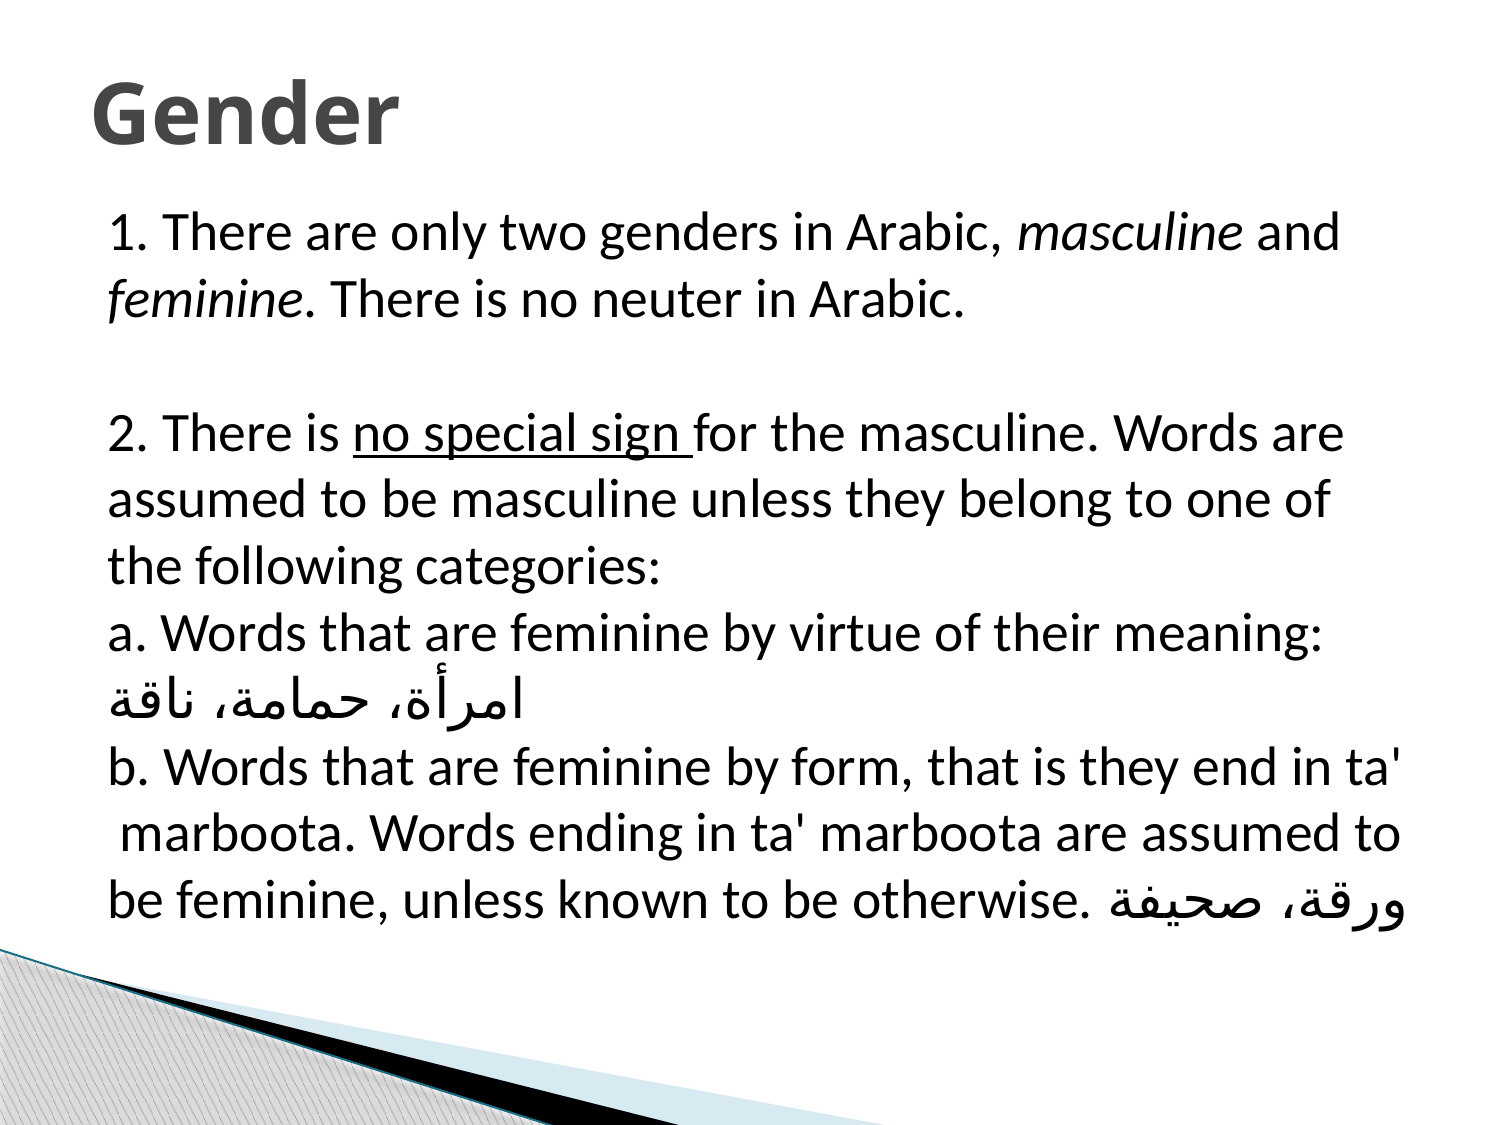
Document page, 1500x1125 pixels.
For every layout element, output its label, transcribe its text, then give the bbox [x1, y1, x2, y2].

list 1. There are only two genders in Arabic, masculine and feminine. There is no neuter in Arabic. 2. There is no special sign for the masculine. Words are assumed to be masculine unless they belong to one of the following categories: a. Words that are feminine by virtue of their meaning: امرأة، حمامة، ناقة b. Words that are feminine by form, that is they end in ta' marboota. Words ending in ta' marboota are assumed to be feminine, unless known to be otherwise. ورقة، صحيفة [75, 187, 1425, 1075]
title Gender [75, 45, 1425, 175]
